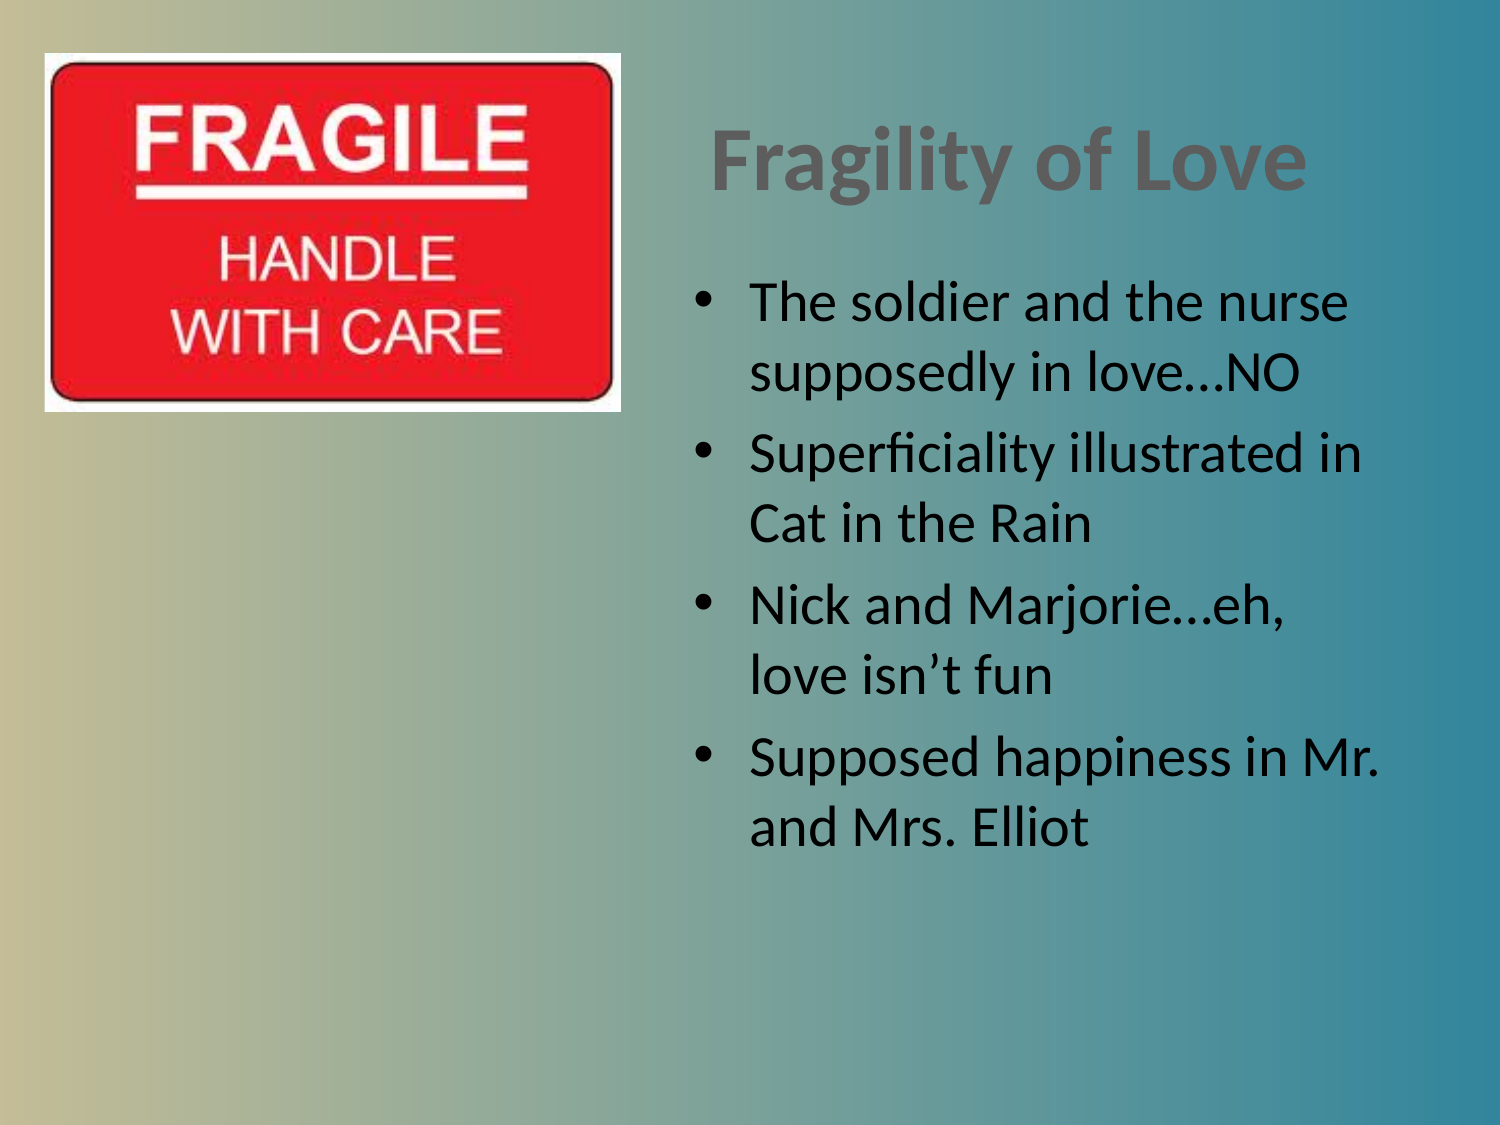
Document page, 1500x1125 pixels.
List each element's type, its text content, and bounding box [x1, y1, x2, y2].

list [44, 53, 622, 412]
title Fragility of Love [626, 74, 1425, 233]
list The soldier and the nurse supposedly in love…NO Superficiality illustrated in Cat in the Rain Nick and Marjorie…eh, love isn’t fun Supposed happiness in Mr. and Mrs. Elliot [678, 255, 1407, 1063]
